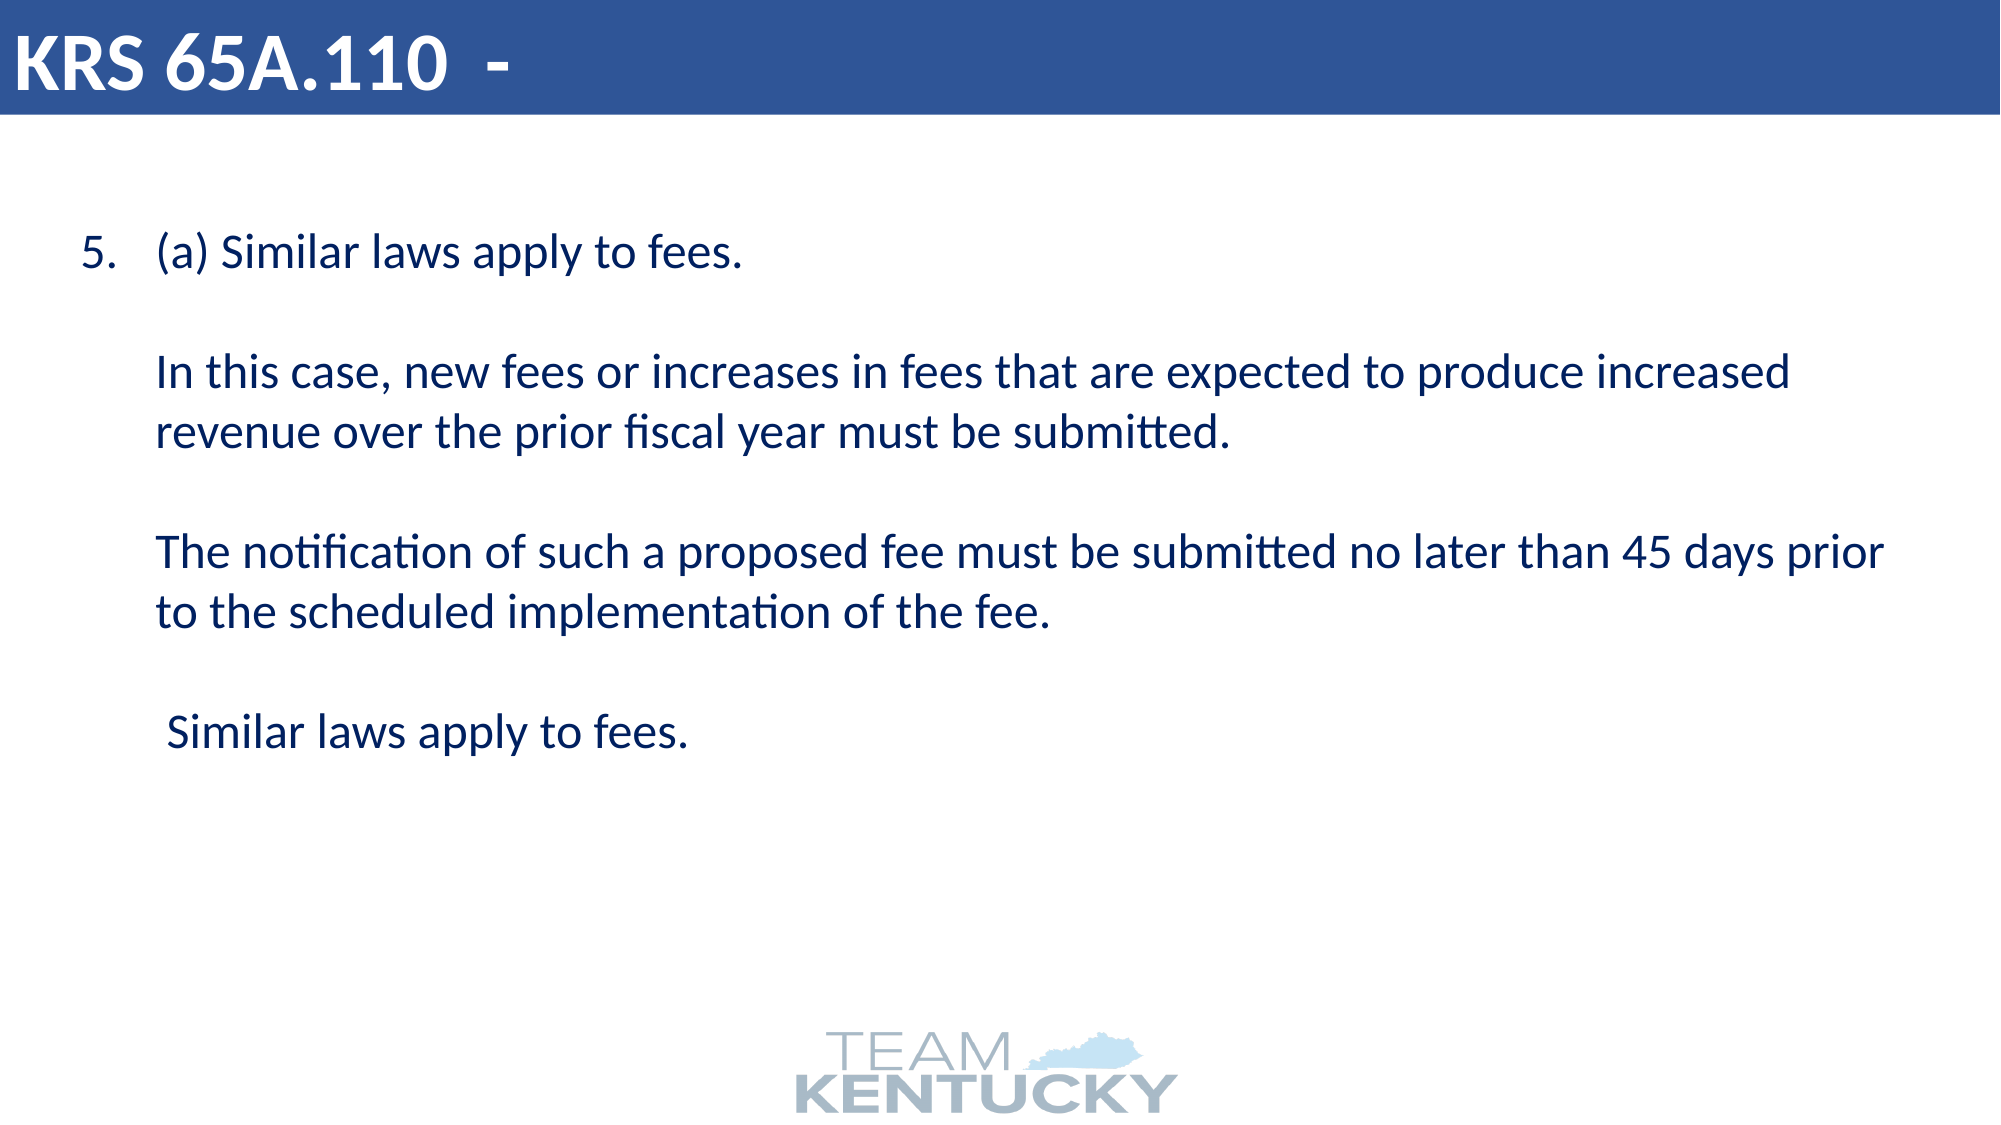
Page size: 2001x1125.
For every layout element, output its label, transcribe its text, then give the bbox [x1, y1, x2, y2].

text_box (a) Similar laws apply to fees. In this case, new fees or increases in fees that are expected to produce increased revenue over the prior fiscal year must be submitted. The notification of such a proposed fee must be submitted no later than 45 days prior to the scheduled implementation of the fee. Similar laws apply to fees. [65, 210, 1935, 826]
picture [790, 1030, 1183, 1115]
text_box KRS 65A.110 - [0, 0, 2000, 115]
